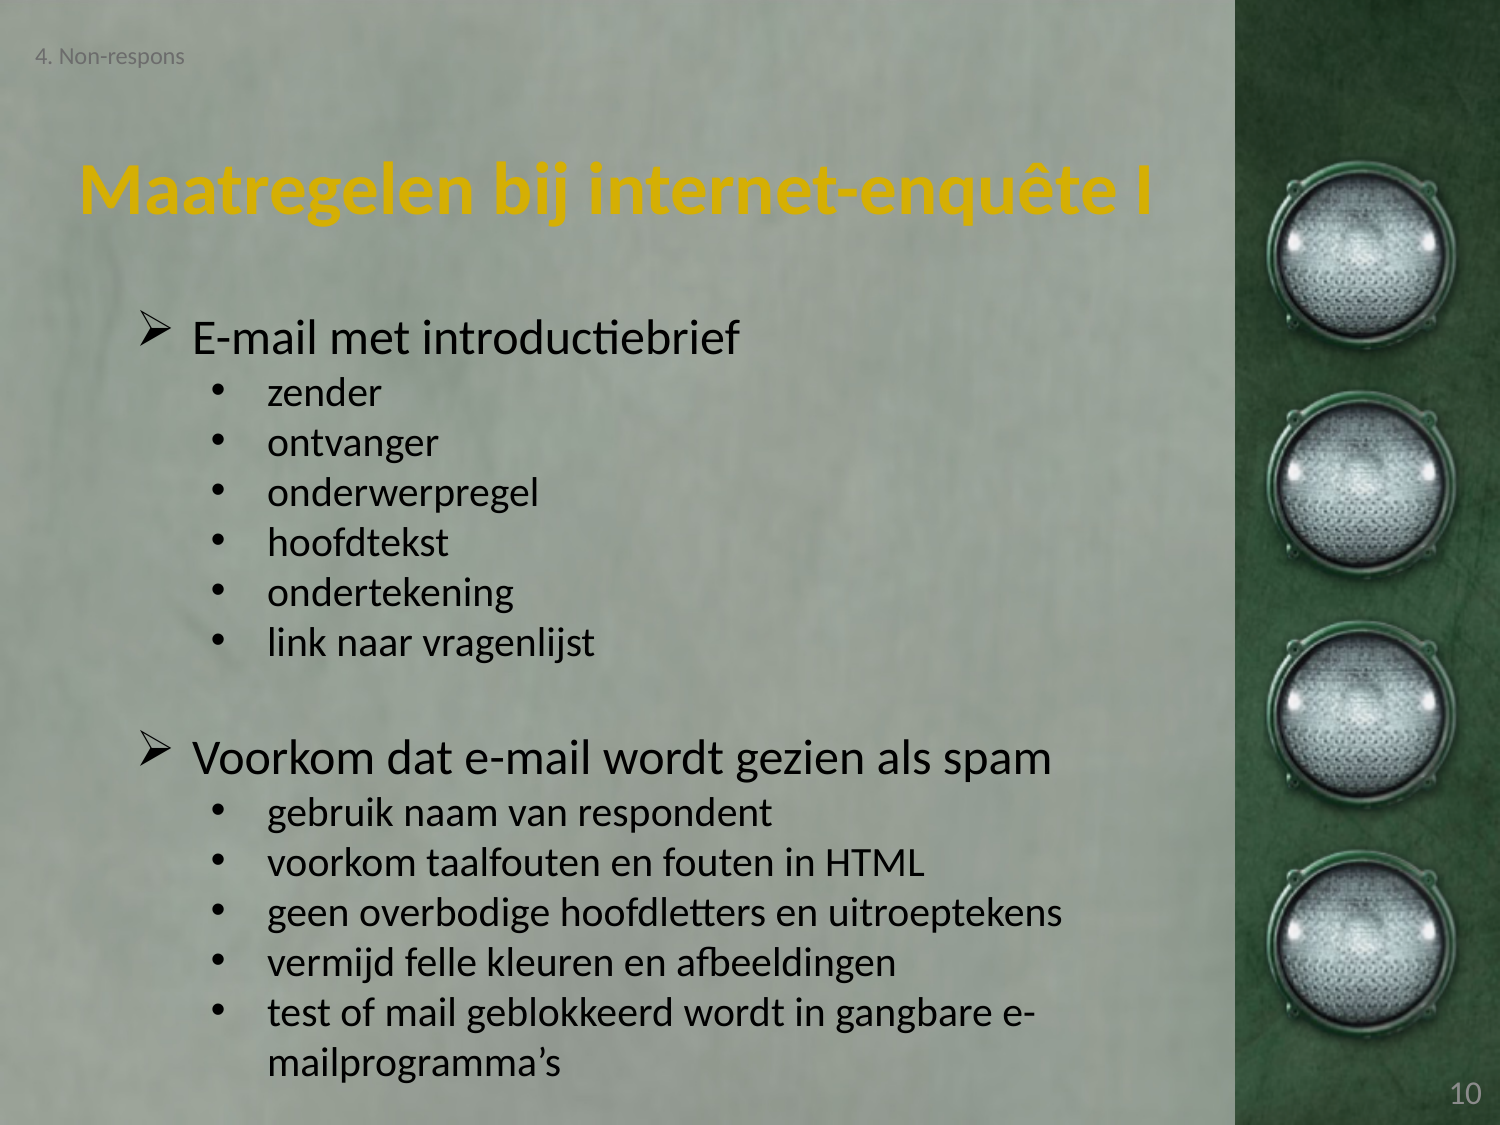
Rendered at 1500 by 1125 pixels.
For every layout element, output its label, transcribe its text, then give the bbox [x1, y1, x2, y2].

text_box E-mail met introductiebrief zender ontvanger onderwerpregel hoofdtekst ondertekening link naar vragenlijst Voorkom dat e-mail wordt gezien als spam gebruik naam van respondent voorkom taalfouten en fouten in HTML geen overbodige hoofdletters en uitroeptekens vermijd felle kleuren en afbeeldingen test of mail geblokkeerd wordt in gangbare e-mailprogramma’s [121, 297, 1229, 1093]
title 4. Non-respons [19, 32, 377, 77]
picture [0, 0, 1500, 1125]
subtitle Maatregelen bij internet-enquête I [0, 131, 1229, 276]
